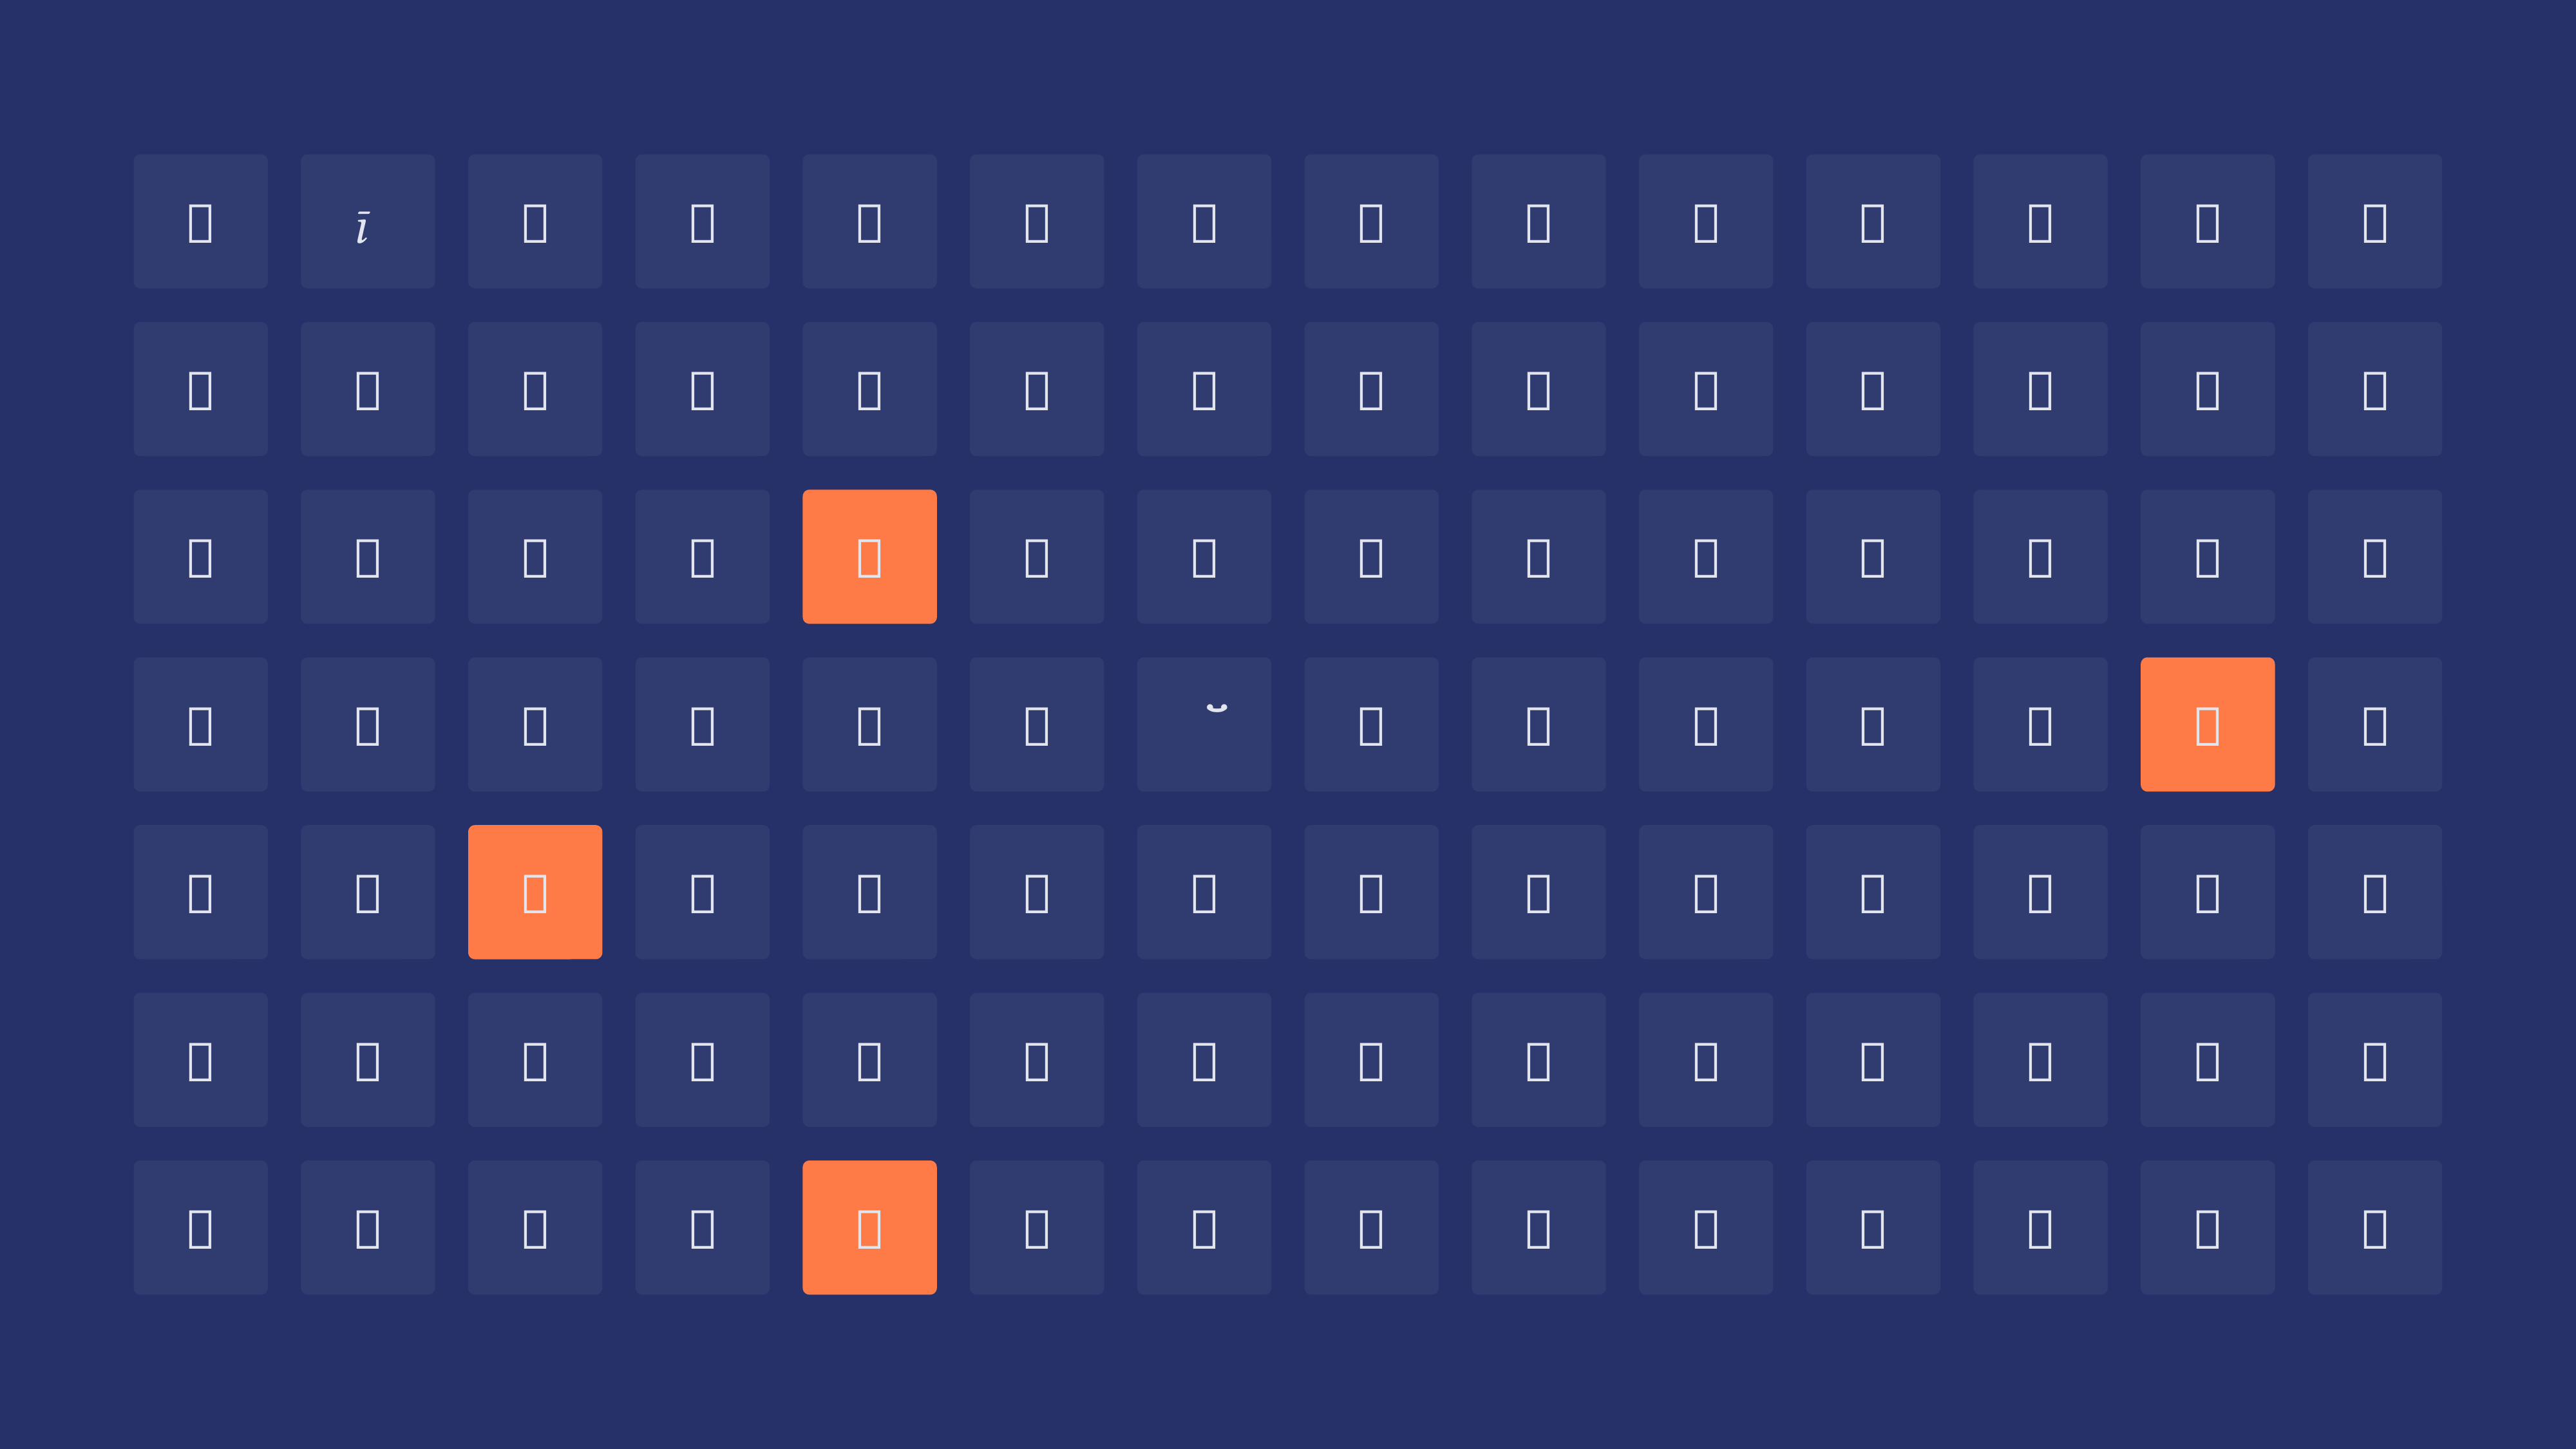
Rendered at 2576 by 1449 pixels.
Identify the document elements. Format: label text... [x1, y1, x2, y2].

text_box  [853, 189, 886, 254]
text_box [1472, 154, 1606, 289]
text_box  [2359, 1195, 2392, 1260]
text_box  [1021, 692, 1054, 757]
text_box  [1857, 692, 1890, 757]
text_box [1639, 825, 1774, 960]
text_box  [853, 1027, 886, 1092]
text_box  [352, 524, 384, 589]
text_box  [519, 1027, 552, 1092]
text_box  [184, 189, 217, 254]
text_box  [1355, 860, 1388, 925]
text_box  [184, 524, 217, 589]
text_box  [1188, 357, 1221, 422]
text_box [1304, 154, 1439, 289]
text_box [1472, 825, 1606, 960]
text_box  [1355, 524, 1388, 589]
text_box  [686, 692, 719, 757]
text_box [635, 992, 770, 1127]
text_box [1806, 321, 1941, 457]
text_box [301, 992, 435, 1127]
text_box [970, 489, 1104, 624]
text_box  [1690, 692, 1723, 757]
text_box [1137, 321, 1272, 457]
text_box [133, 992, 268, 1127]
text_box  [519, 860, 552, 925]
text_box  [2359, 692, 2392, 757]
text_box  [686, 1195, 719, 1260]
text_box [2307, 992, 2443, 1127]
text_box [1973, 992, 2108, 1127]
text_box  [184, 1195, 217, 1260]
text_box  [184, 860, 217, 925]
text_box [970, 992, 1104, 1127]
text_box [1806, 489, 1941, 624]
text_box  [1522, 1195, 1555, 1260]
text_box  [352, 1027, 384, 1092]
text_box [802, 489, 937, 624]
text_box [802, 321, 937, 457]
text_box  [519, 357, 552, 422]
text_box  [853, 1195, 886, 1260]
text_box  [1857, 524, 1890, 589]
text_box [468, 321, 603, 457]
text_box [635, 657, 770, 792]
text_box  [519, 189, 552, 254]
text_box [1137, 489, 1272, 624]
text_box [1639, 1160, 1774, 1295]
text_box  [686, 860, 719, 925]
text_box  [352, 1195, 384, 1260]
text_box [1973, 825, 2108, 960]
text_box  [184, 692, 217, 757]
text_box  [1857, 189, 1890, 254]
text_box [468, 1160, 603, 1295]
text_box [802, 992, 937, 1127]
text_box  [1021, 357, 1054, 422]
text_box [1639, 489, 1774, 624]
text_box  [2024, 1195, 2057, 1260]
text_box  [1021, 189, 1054, 254]
text_box [1304, 657, 1439, 792]
text_box [1472, 321, 1606, 457]
text_box  [1522, 1027, 1555, 1092]
text_box  [1690, 524, 1723, 589]
text_box [468, 154, 603, 289]
text_box  [1522, 860, 1555, 925]
text_box [133, 825, 268, 960]
text_box  [2192, 1195, 2224, 1260]
text_box [133, 154, 268, 289]
text_box [802, 1160, 937, 1295]
text_box [301, 1160, 435, 1295]
text_box [1806, 825, 1941, 960]
text_box  [1857, 1027, 1890, 1092]
text_box [2141, 154, 2275, 289]
text_box  [2024, 189, 2057, 254]
text_box  [1857, 357, 1890, 422]
text_box  [2192, 189, 2224, 254]
text_box  [1021, 1027, 1054, 1092]
text_box  [2359, 357, 2392, 422]
text_box [1137, 1160, 1272, 1295]
text_box [970, 321, 1104, 457]
text_box [635, 1160, 770, 1295]
text_box  [1690, 1027, 1723, 1092]
text_box [635, 154, 770, 289]
text_box [1472, 992, 1606, 1127]
text_box [301, 321, 435, 457]
text_box [1137, 154, 1272, 289]
text_box [1639, 657, 1774, 792]
text_box [635, 825, 770, 960]
text_box [1806, 657, 1941, 792]
text_box [2307, 825, 2443, 960]
text_box  [686, 524, 719, 589]
text_box  [1355, 357, 1388, 422]
text_box [2141, 489, 2275, 624]
text_box [970, 825, 1104, 960]
text_box [1973, 489, 2108, 624]
text_box [1304, 825, 1439, 960]
text_box [301, 154, 435, 289]
text_box [1806, 154, 1941, 289]
text_box  [2024, 692, 2057, 757]
text_box [133, 657, 268, 792]
text_box [2307, 1160, 2443, 1295]
text_box  [853, 357, 886, 422]
text_box [1639, 321, 1774, 457]
text_box [2141, 992, 2275, 1127]
text_box  [1355, 692, 1388, 757]
text_box  [1188, 1027, 1221, 1092]
text_box  [1690, 189, 1723, 254]
text_box [1472, 657, 1606, 792]
text_box  [1522, 357, 1555, 422]
text_box  [2192, 357, 2224, 422]
text_box  [1522, 189, 1555, 254]
text_box [1973, 154, 2108, 289]
text_box [133, 321, 268, 457]
text_box  [1021, 860, 1054, 925]
text_box [970, 1160, 1104, 1295]
text_box [1137, 992, 1272, 1127]
text_box [301, 489, 435, 624]
text_box  [1355, 1027, 1388, 1092]
text_box  [686, 1027, 719, 1092]
text_box  [2024, 1027, 2057, 1092]
text_box  [184, 1027, 217, 1092]
text_box [133, 489, 268, 624]
text_box [970, 657, 1104, 792]
text_box  [1188, 524, 1221, 589]
text_box [1304, 1160, 1439, 1295]
text_box [1304, 321, 1439, 457]
text_box [468, 489, 603, 624]
text_box  [1522, 692, 1555, 757]
text_box [635, 321, 770, 457]
text_box [802, 154, 937, 289]
text_box  [2359, 1027, 2392, 1092]
text_box  [2024, 524, 2057, 589]
text_box  [853, 692, 886, 757]
text_box [1639, 154, 1774, 289]
text_box  [352, 860, 384, 925]
text_box  [1021, 524, 1054, 589]
text_box  [2192, 860, 2224, 925]
text_box  [2024, 357, 2057, 422]
text_box [1639, 992, 1774, 1127]
text_box  [1522, 524, 1555, 589]
text_box  [1355, 189, 1388, 254]
text_box [301, 657, 435, 792]
text_box  [2192, 1027, 2224, 1092]
text_box  [2024, 860, 2057, 925]
text_box  [1690, 860, 1723, 925]
text_box [1806, 1160, 1941, 1295]
text_box  [2192, 524, 2224, 589]
text_box [133, 1160, 268, 1295]
text_box [468, 992, 603, 1127]
text_box [1304, 992, 1439, 1127]
text_box  [686, 189, 719, 254]
text_box  [1188, 1195, 1221, 1260]
text_box [468, 825, 603, 960]
text_box  [853, 860, 886, 925]
text_box [1472, 1160, 1606, 1295]
text_box [468, 657, 603, 792]
text_box  [519, 692, 552, 757]
text_box  [2192, 692, 2224, 757]
text_box  [184, 357, 217, 422]
text_box  [1690, 1195, 1723, 1260]
text_box [301, 825, 435, 960]
text_box  [1188, 860, 1221, 925]
text_box [970, 154, 1104, 289]
text_box [1137, 825, 1272, 960]
text_box [1973, 657, 2108, 792]
text_box  [1690, 357, 1723, 422]
text_box [2307, 154, 2443, 289]
text_box  [519, 1195, 552, 1260]
text_box [2307, 321, 2443, 457]
text_box [2307, 657, 2443, 792]
text_box [635, 489, 770, 624]
text_box [1973, 321, 2108, 457]
text_box  [853, 524, 886, 589]
text_box  [519, 524, 552, 589]
text_box [1472, 489, 1606, 624]
text_box  [352, 189, 384, 254]
text_box  [686, 357, 719, 422]
text_box [802, 825, 937, 960]
text_box  [352, 357, 384, 422]
text_box [2141, 1160, 2275, 1295]
text_box [2141, 321, 2275, 457]
text_box [2307, 489, 2443, 624]
text_box  [352, 692, 384, 757]
text_box  [2359, 524, 2392, 589]
text_box  [2359, 189, 2392, 254]
text_box  [1355, 1195, 1388, 1260]
text_box [2141, 657, 2275, 792]
text_box  [1188, 189, 1221, 254]
text_box [1973, 1160, 2108, 1295]
text_box  [1021, 1195, 1054, 1260]
text_box [802, 657, 937, 792]
text_box  [1857, 1195, 1890, 1260]
text_box  [1857, 860, 1890, 925]
text_box  [2359, 860, 2392, 925]
text_box [1304, 489, 1439, 624]
text_box [1137, 657, 1272, 792]
text_box [1806, 992, 1941, 1127]
text_box [2141, 825, 2275, 960]
